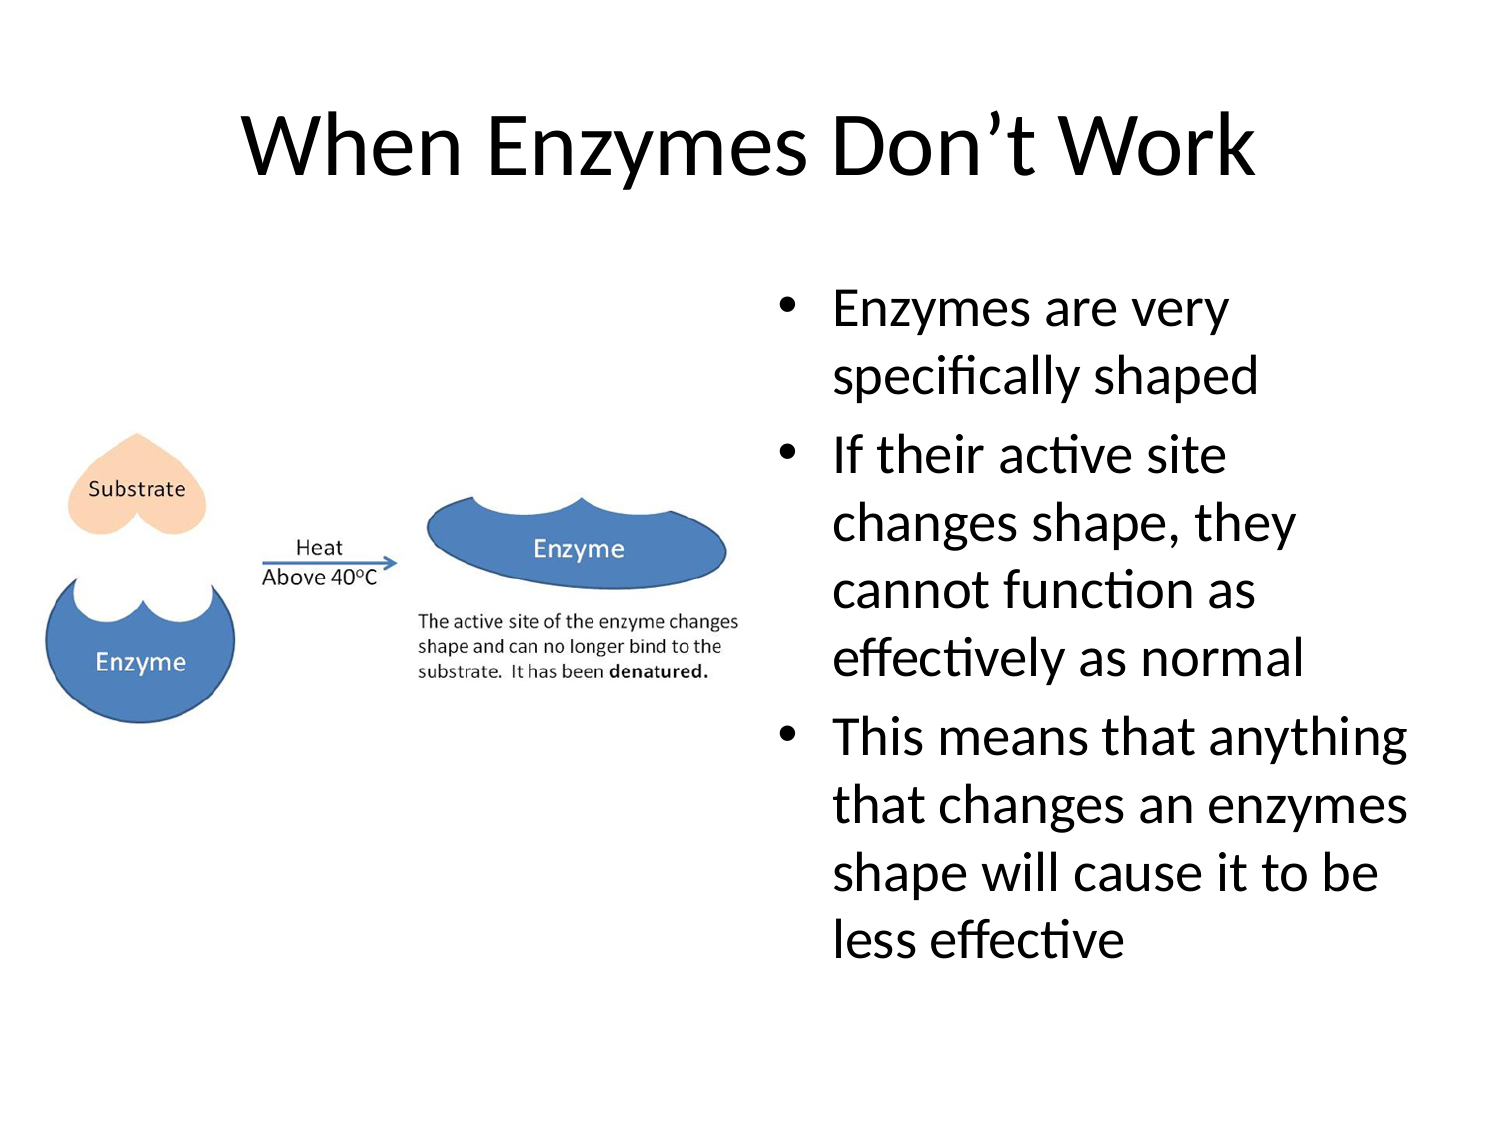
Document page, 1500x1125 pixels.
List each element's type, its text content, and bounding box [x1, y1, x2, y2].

list Enzymes are very specifically shaped If their active site changes shape, they cannot function as effectively as normal This means that anything that changes an enzymes shape will cause it to be less effective [762, 262, 1425, 1038]
title When Enzymes Don’t Work [75, 45, 1425, 233]
picture [24, 337, 751, 822]
